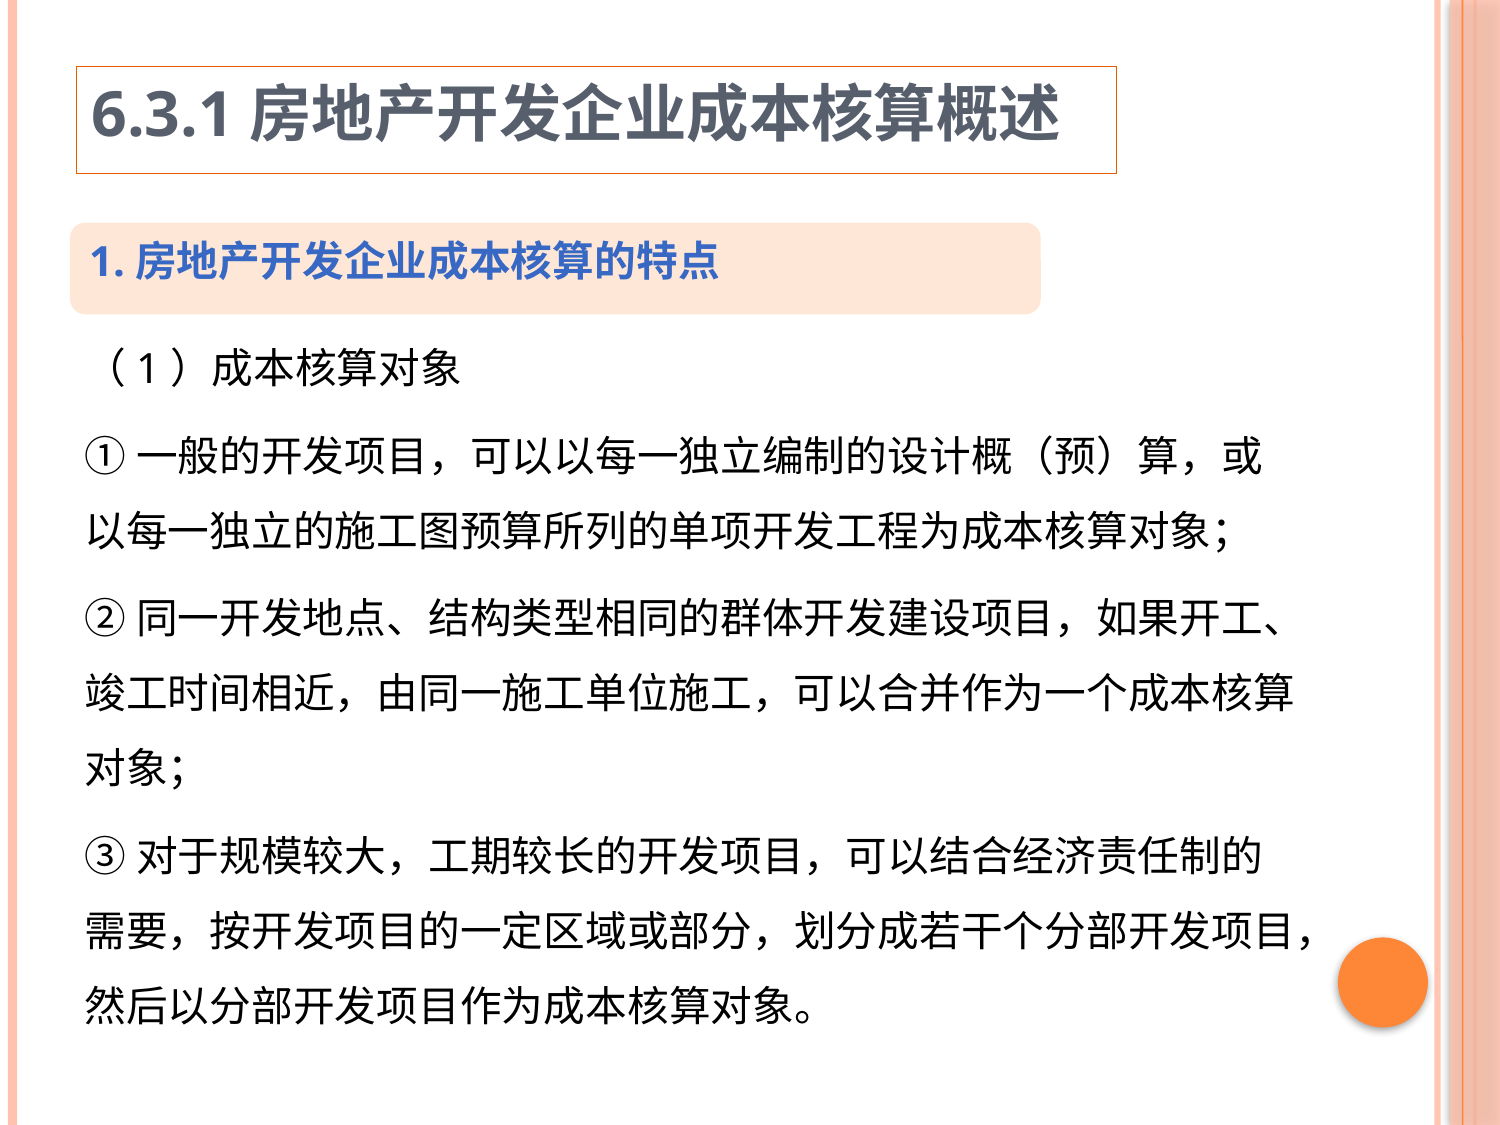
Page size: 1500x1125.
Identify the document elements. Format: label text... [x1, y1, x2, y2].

text_box （1）成本核算对象 ①一般的开发项目，可以以每一独立编制的设计概（预）算，或以每一独立的施工图预算所列的单项开发工程为成本核算对象； ②同一开发地点、结构类型相同的群体开发建设项目，如果开工、竣工时间相近，由同一施工单位施工，可以合并作为一个成本核算对象； ③对于规模较大，工期较长的开发项目，可以结合经济责任制的需要，按开发项目的一定区域或部分，划分成若干个分部开发项目，然后以分部开发项目作为成本核算对象。 [69, 309, 1319, 1011]
text_box 1.房地产开发企业成本核算的特点 [69, 222, 1041, 309]
text_box 6.3.1房地产开发企业成本核算概述 [76, 66, 1117, 174]
